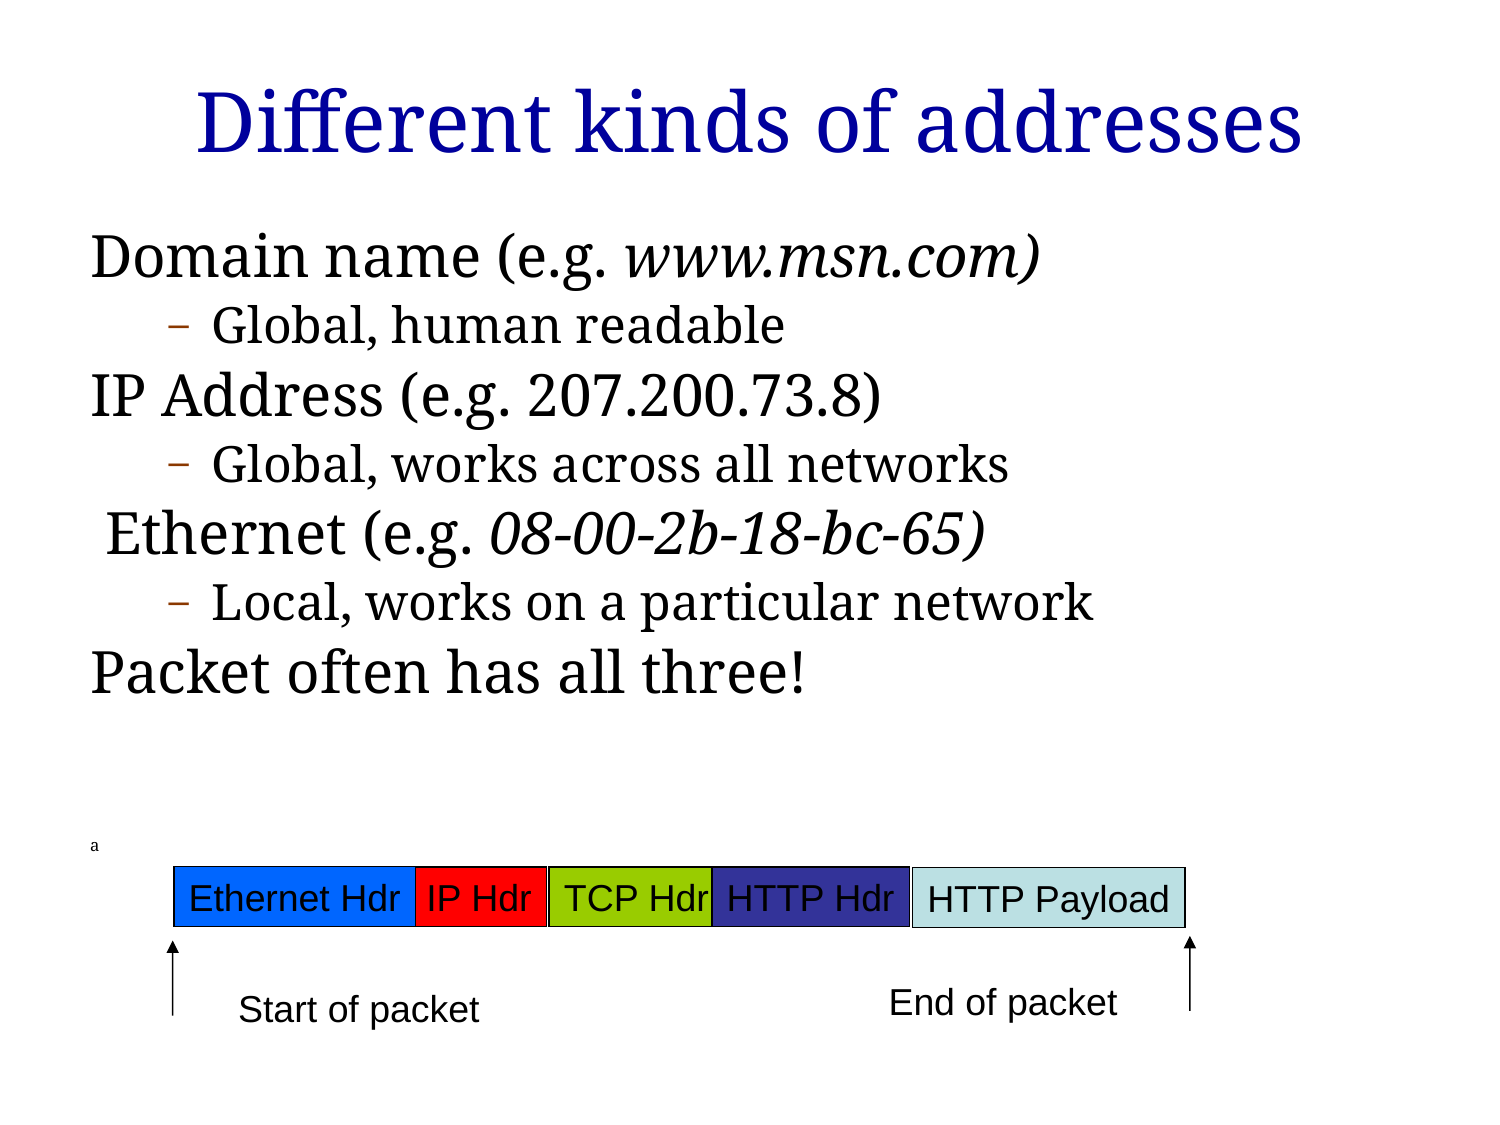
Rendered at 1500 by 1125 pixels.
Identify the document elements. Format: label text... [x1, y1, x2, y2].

title Different kinds of addresses [74, 47, 1426, 191]
text_box HTTP Payload [912, 867, 1185, 928]
text_box End of packet [873, 971, 1133, 1031]
text_box IP Hdr [416, 866, 547, 927]
text_box [166, 940, 179, 1016]
text_box Start of packet [223, 978, 495, 1038]
text_box [1183, 935, 1197, 1011]
list Domain name (e.g. www.msn.com) Global, human readable IP Address (e.g. 207.200.73.8) Global, works across all networks Ethernet (e.g. 08-00-2b-18-bc-65) Local, works on a particular network Packet often has all three! a [74, 219, 1426, 963]
text_box Ethernet Hdr [173, 866, 416, 927]
text_box TCP Hdr [549, 866, 711, 927]
text_box HTTP Hdr [711, 866, 910, 927]
